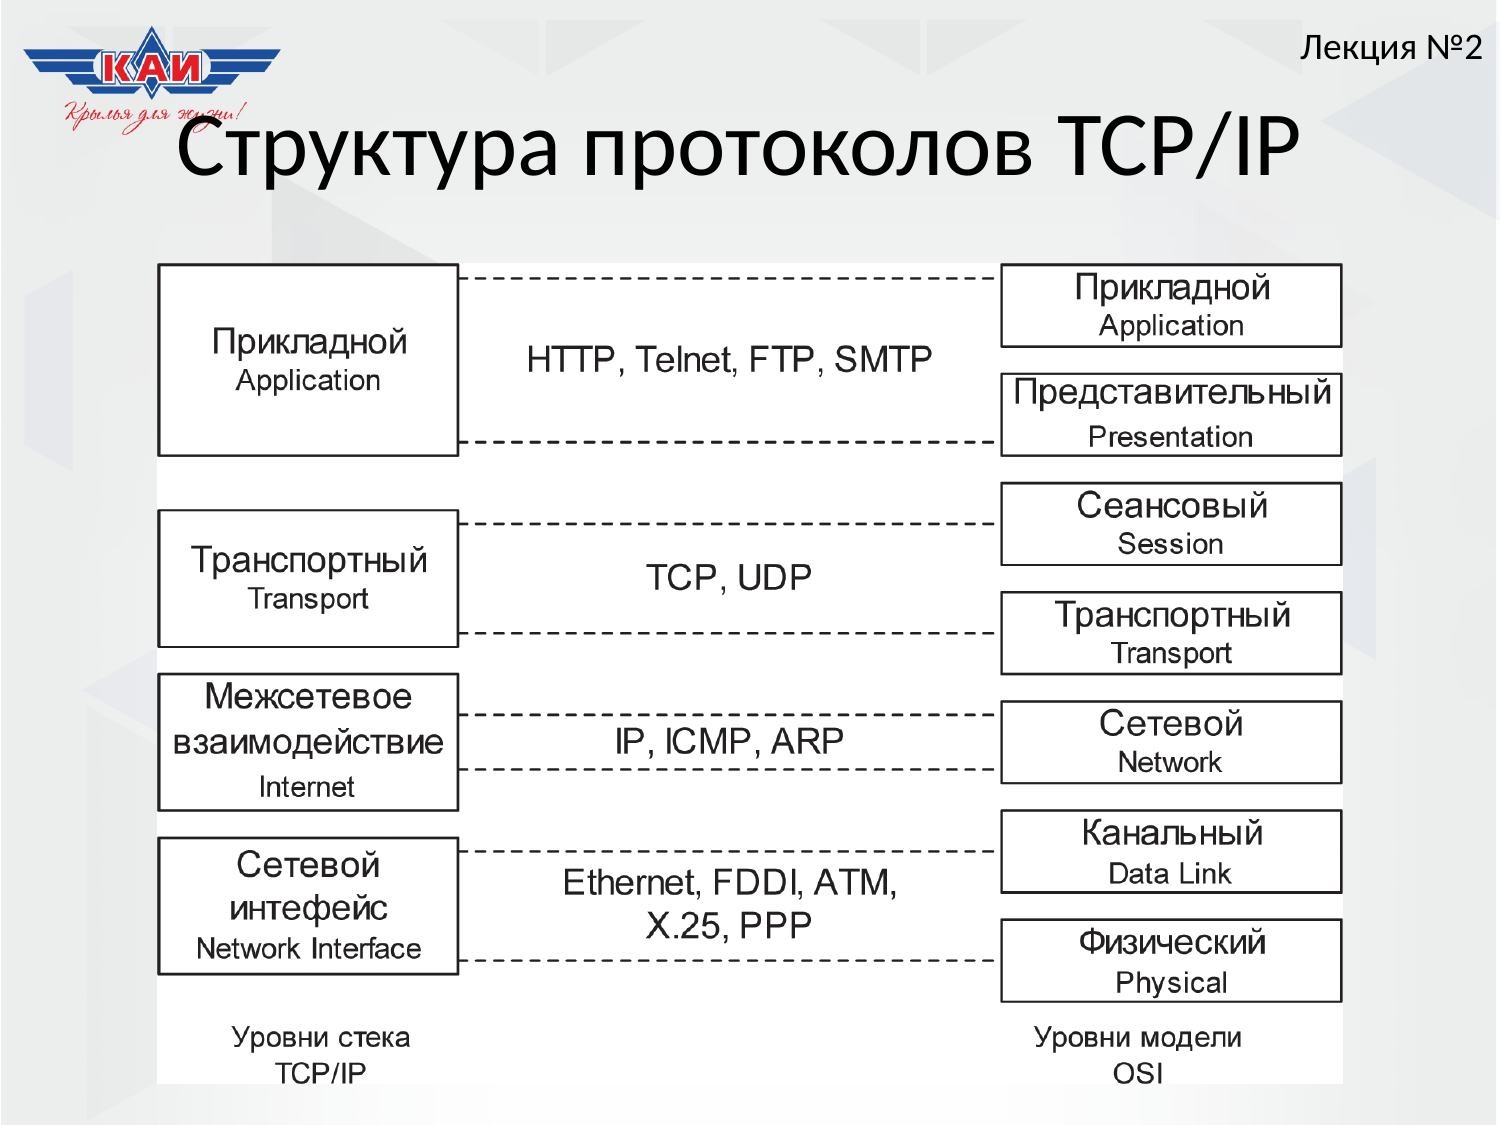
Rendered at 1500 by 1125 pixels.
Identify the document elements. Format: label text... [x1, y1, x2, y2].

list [157, 263, 1343, 1084]
text_box Лекция №2 [1285, 14, 1499, 75]
title Структура протоколов TCP/IP [75, 45, 1425, 233]
picture [0, 0, 1500, 1125]
